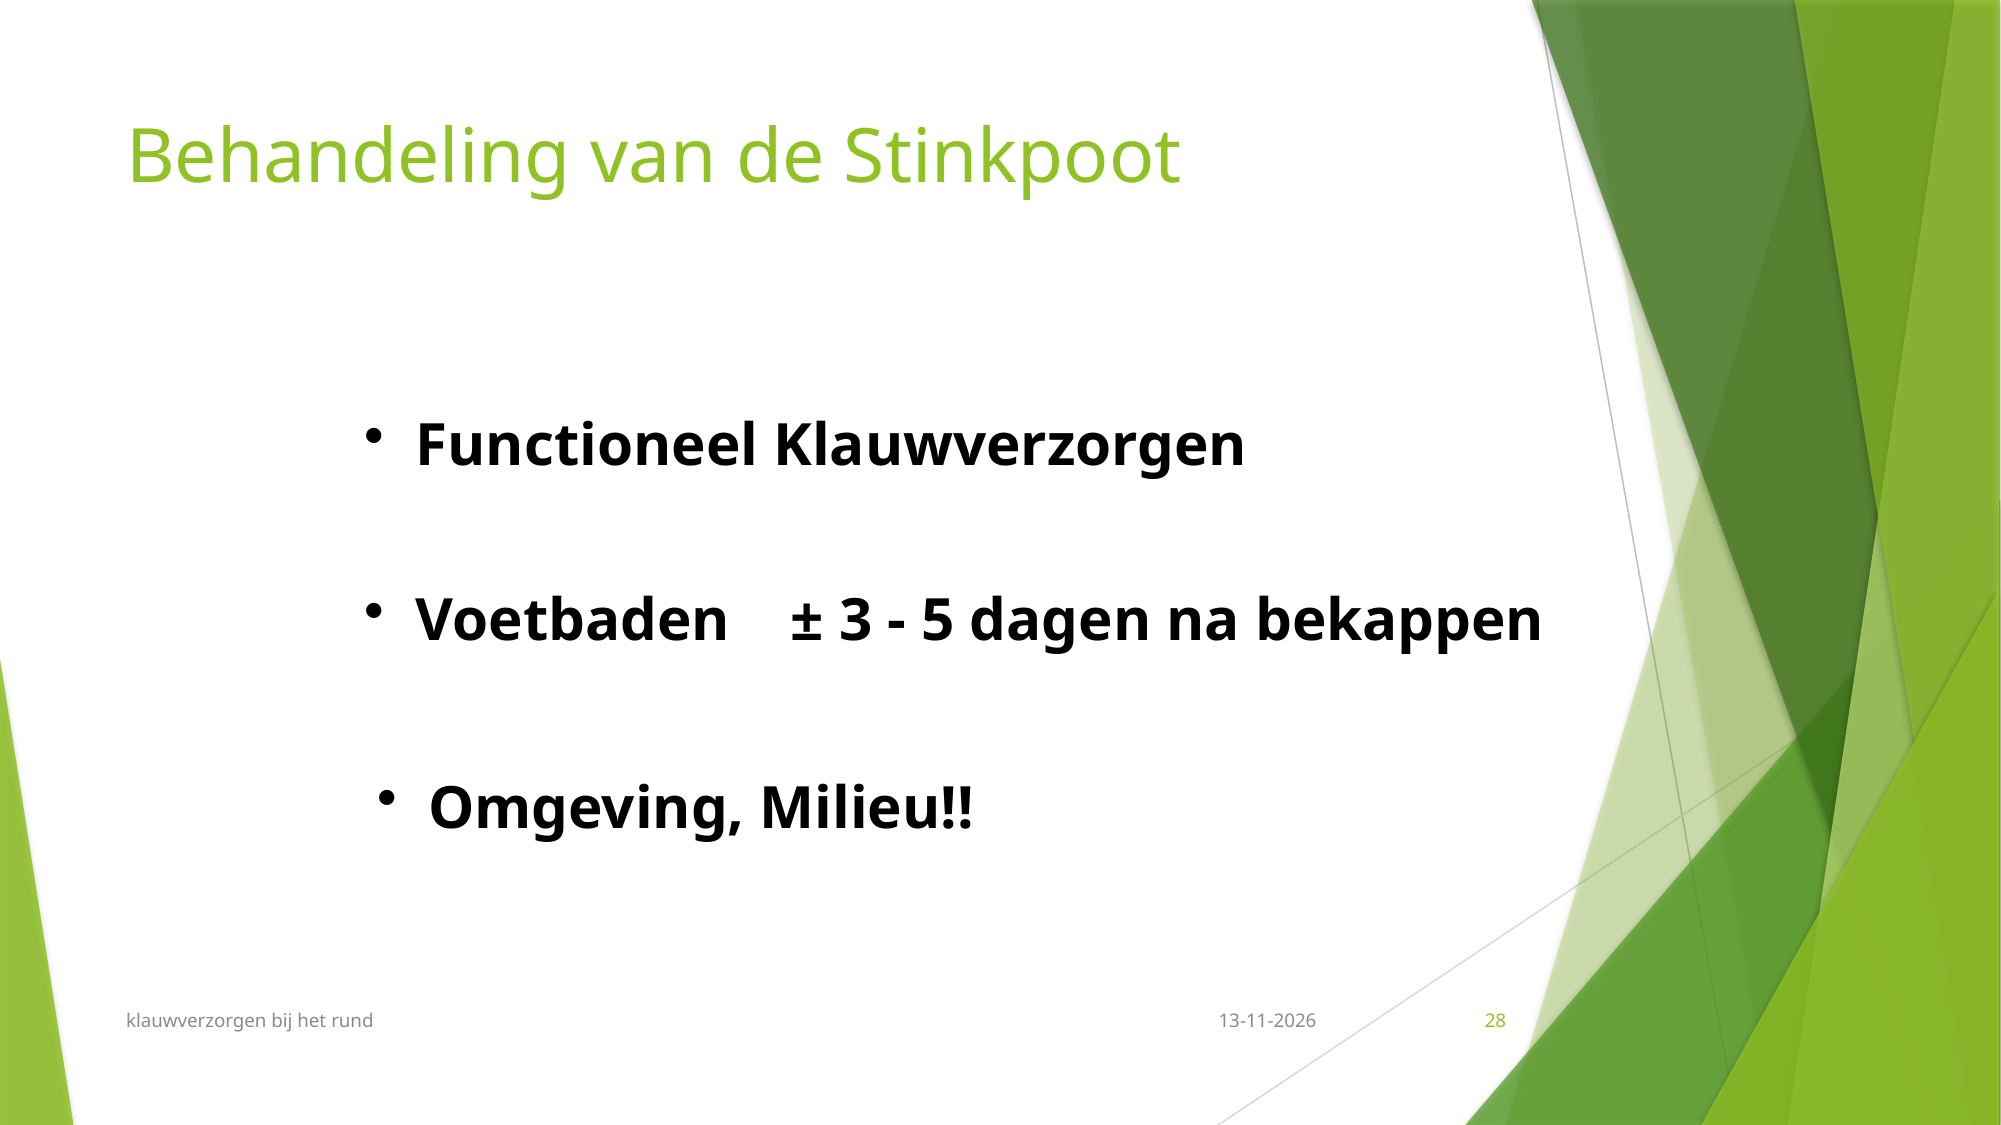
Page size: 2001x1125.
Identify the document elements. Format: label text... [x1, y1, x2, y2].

slide_number 28 [1409, 991, 1522, 1051]
title Behandeling van de Stinkpoot [111, 99, 1522, 317]
text_box Omgeving, Milieu!! [362, 762, 1650, 848]
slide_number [1181, 991, 1332, 1051]
text_box Voetbaden ± 3 - 5 dagen na bekappen [349, 575, 1638, 660]
footer klauwverzorgen bij het rund [111, 991, 1145, 1051]
text_box Functioneel Klauwverzorgen [349, 399, 1625, 485]
